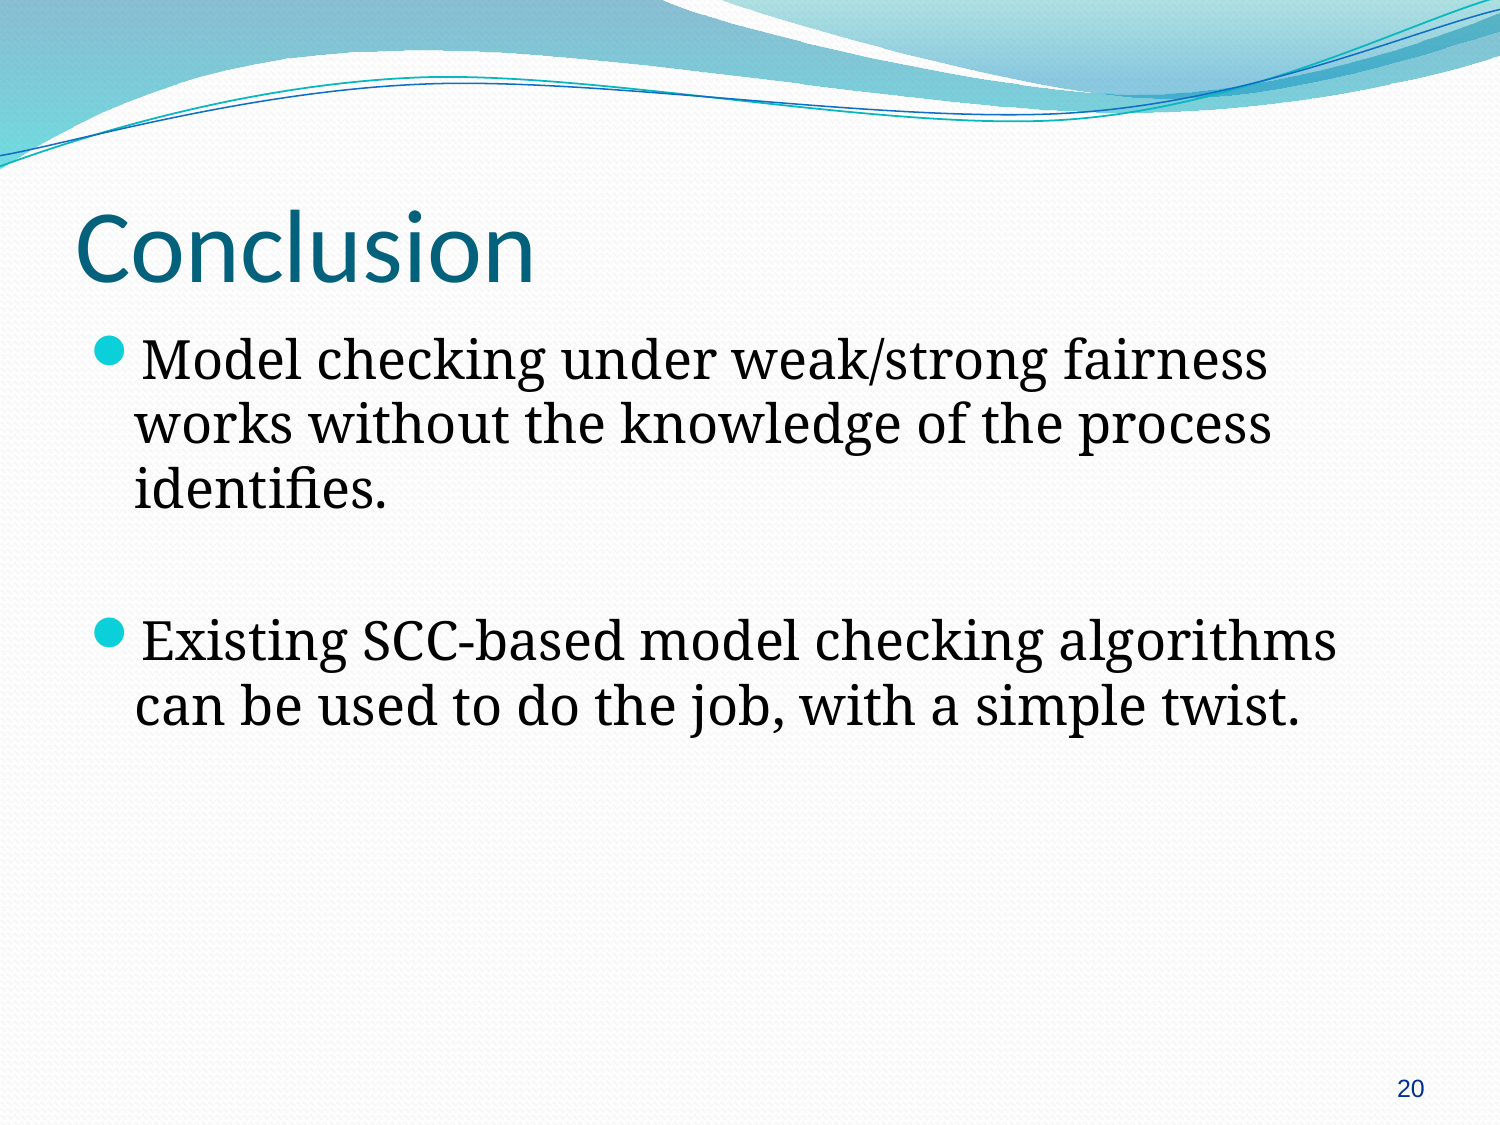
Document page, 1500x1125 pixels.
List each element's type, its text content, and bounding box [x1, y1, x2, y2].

title Conclusion [74, 115, 1426, 304]
slide_number 20 [1299, 1042, 1425, 1103]
list Model checking under weak/strong fairness works without the knowledge of the process identifies. Existing SCC-based model checking algorithms can be used to do the job, with a simple twist. [74, 317, 1426, 1038]
